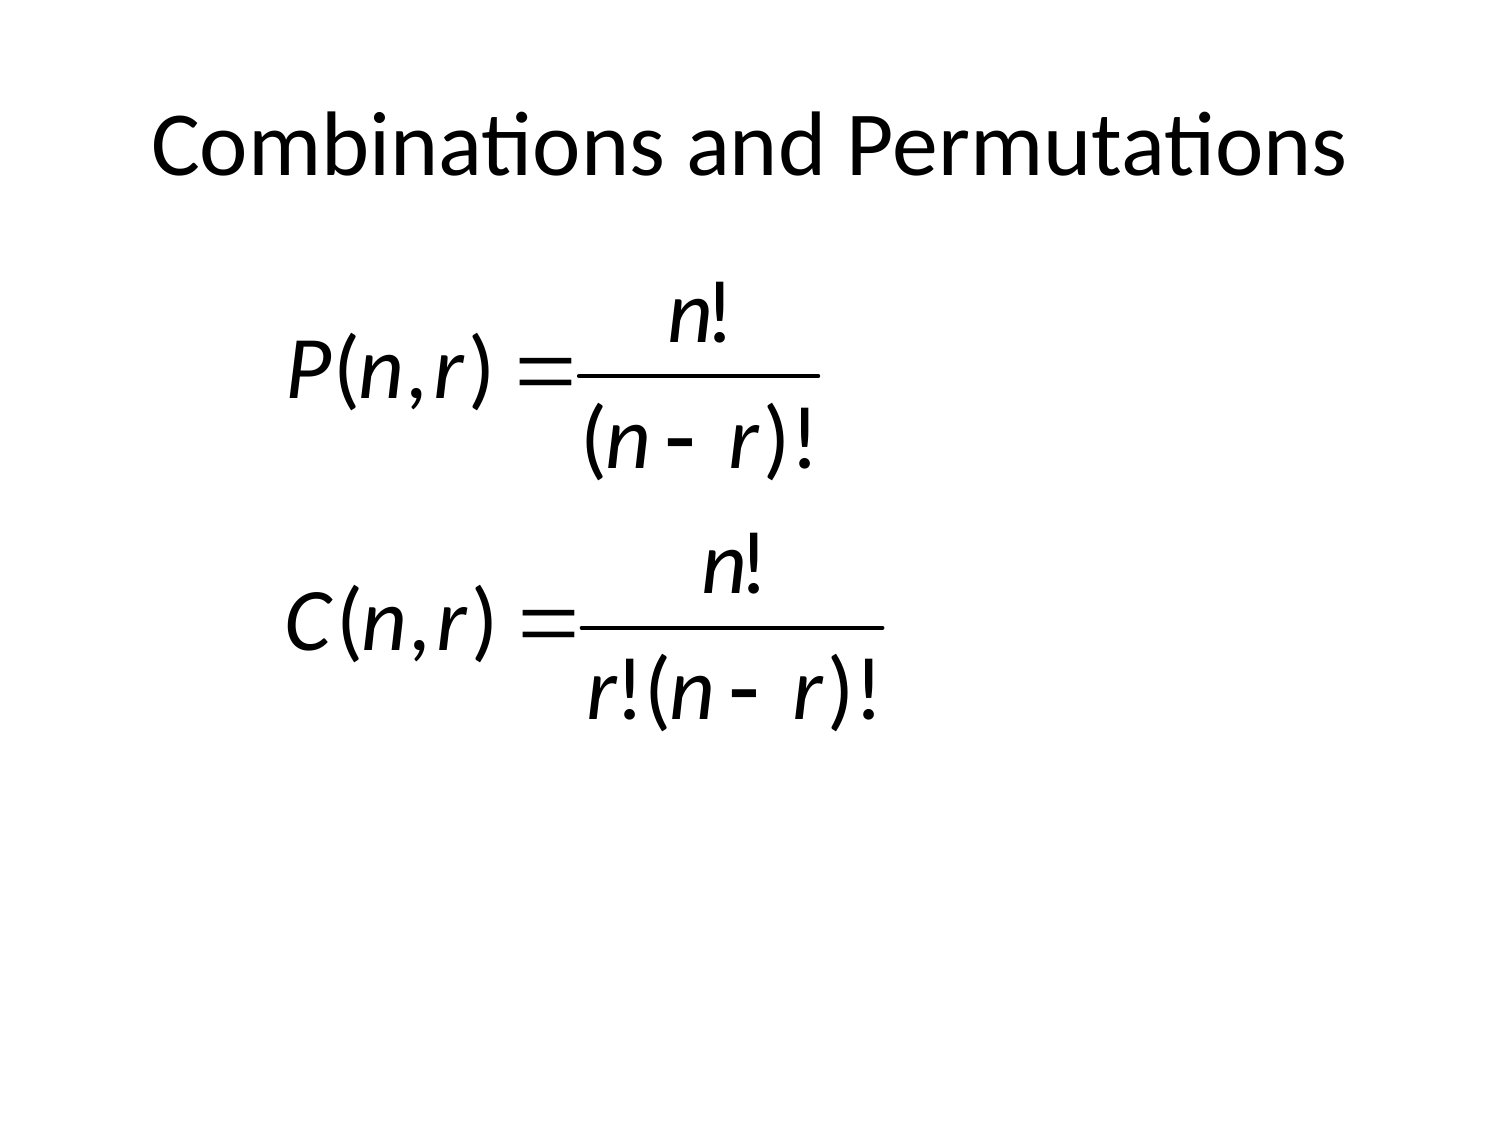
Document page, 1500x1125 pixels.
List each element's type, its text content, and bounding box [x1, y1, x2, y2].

title Combinations and Permutations [75, 45, 1425, 233]
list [274, 259, 901, 752]
